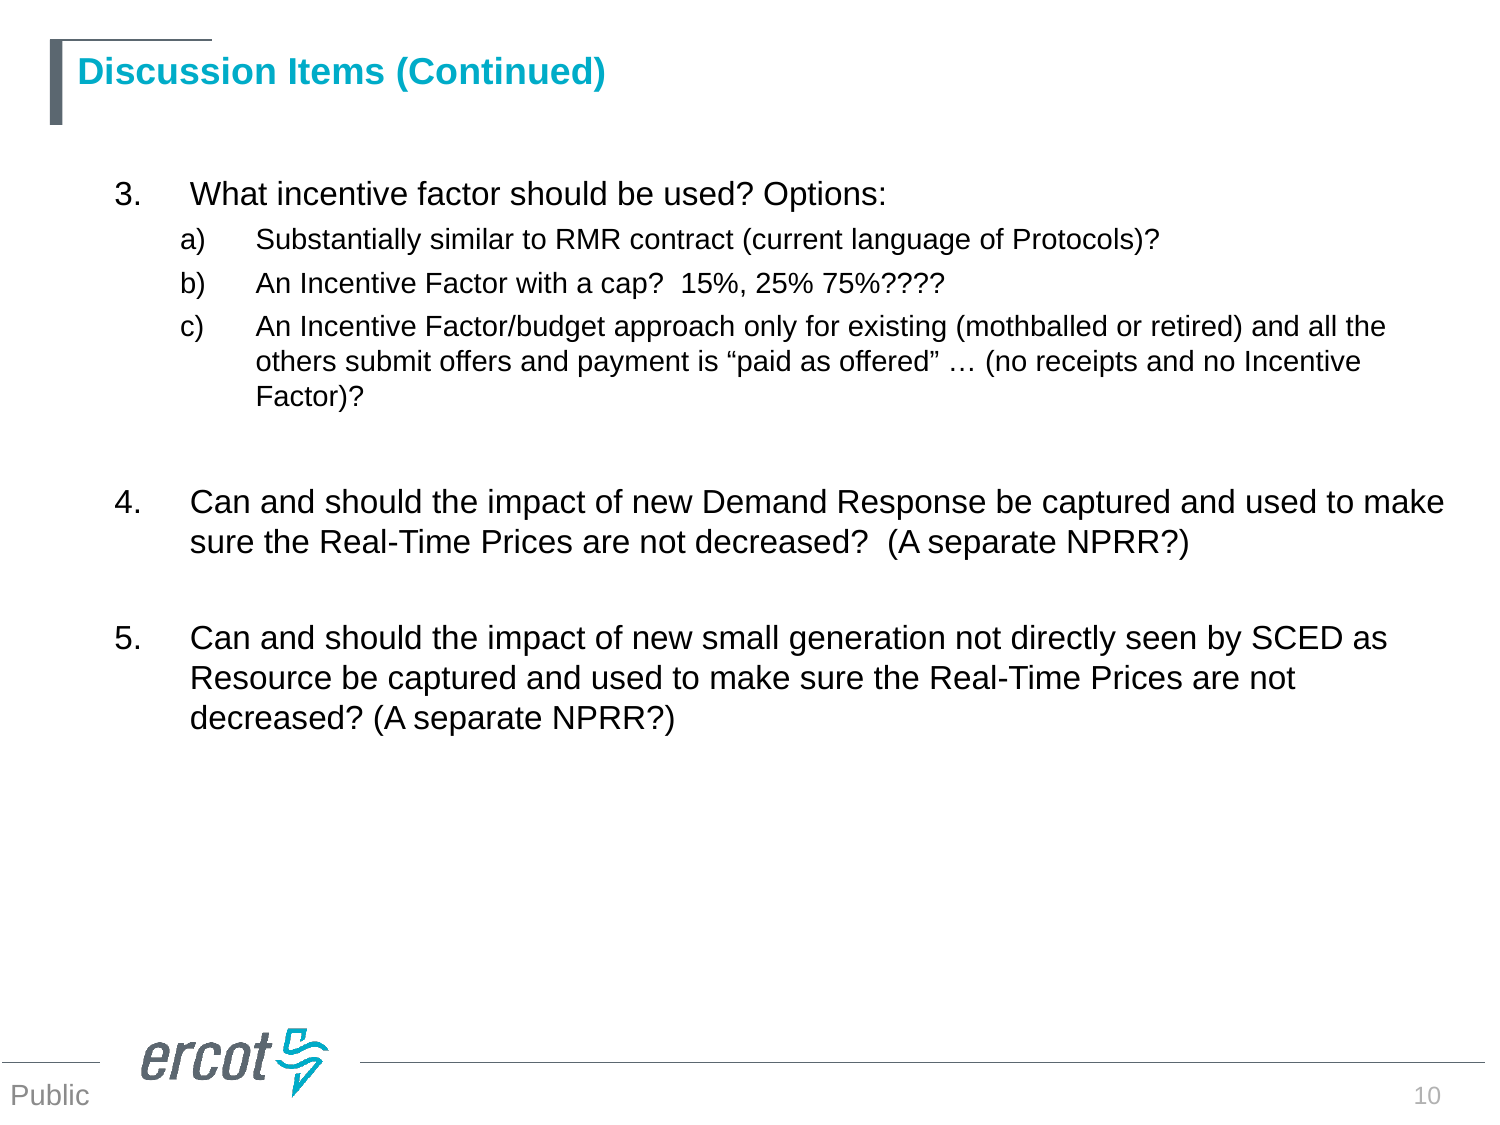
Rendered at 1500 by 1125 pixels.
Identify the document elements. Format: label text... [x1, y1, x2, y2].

list What incentive factor should be used? Options: Substantially similar to RMR contract (current language of Protocols)? An Incentive Factor with a cap? 15%, 25% 75%???? An Incentive Factor/budget approach only for existing (mothballed or retired) and all the others submit offers and payment is “paid as offered” … (no receipts and no Incentive Factor)? Can and should the impact of new Demand Response be captured and used to make sure the Real-Time Prices are not decreased? (A separate NPRR?) Can and should the impact of new small generation not directly seen by SCED as Resource be captured and used to make sure the Real-Time Prices are not decreased? (A separate NPRR?) [62, 165, 1463, 1113]
title Discussion Items (Continued) [62, 39, 1450, 119]
slide_number 10 [1380, 1076, 1475, 1113]
